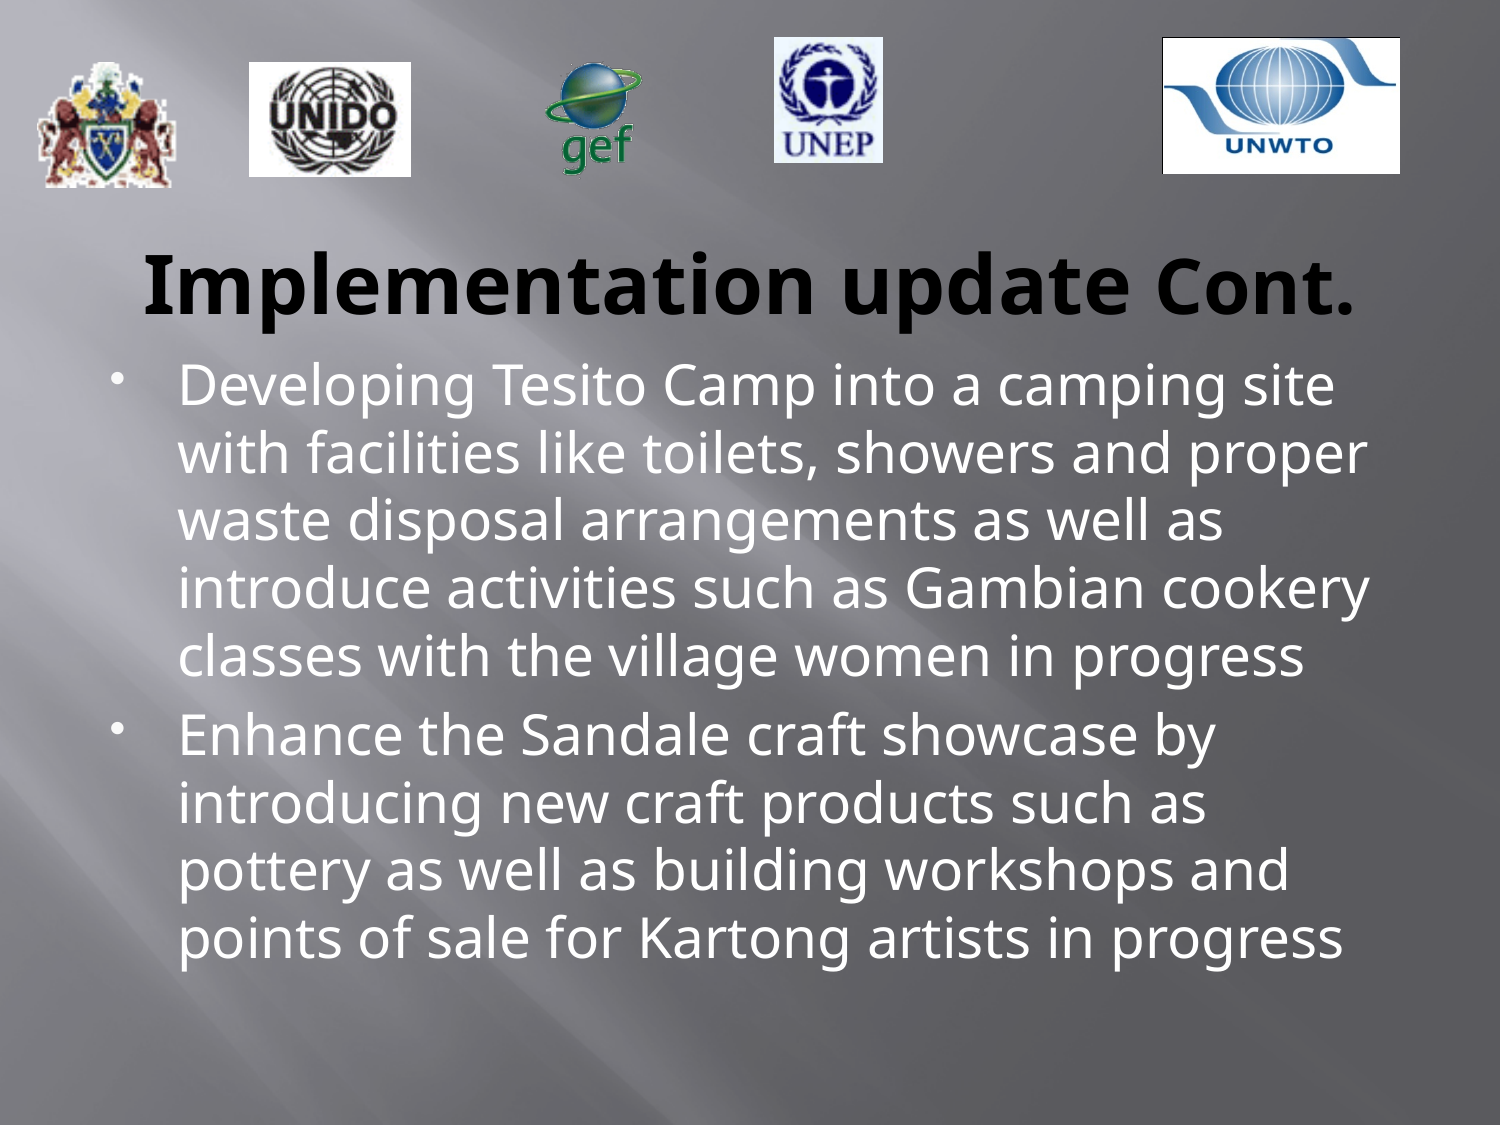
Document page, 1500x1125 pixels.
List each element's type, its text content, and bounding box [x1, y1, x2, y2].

picture [774, 37, 883, 163]
picture [1162, 37, 1400, 174]
text_box [74, 50, 1425, 238]
picture [537, 50, 652, 185]
picture [249, 62, 412, 177]
picture [37, 62, 179, 188]
list Developing Tesito Camp into a camping site with facilities like toilets, showers and proper waste disposal arrangements as well as introduce activities such as Gambian cookery classes with the village women in progress Enhance the Sandale craft showcase by introducing new craft products such as pottery as well as building workshops and points of sale for Kartong artists in progress [75, 262, 1425, 1035]
title Implementation update Cont. [75, 238, 1425, 262]
